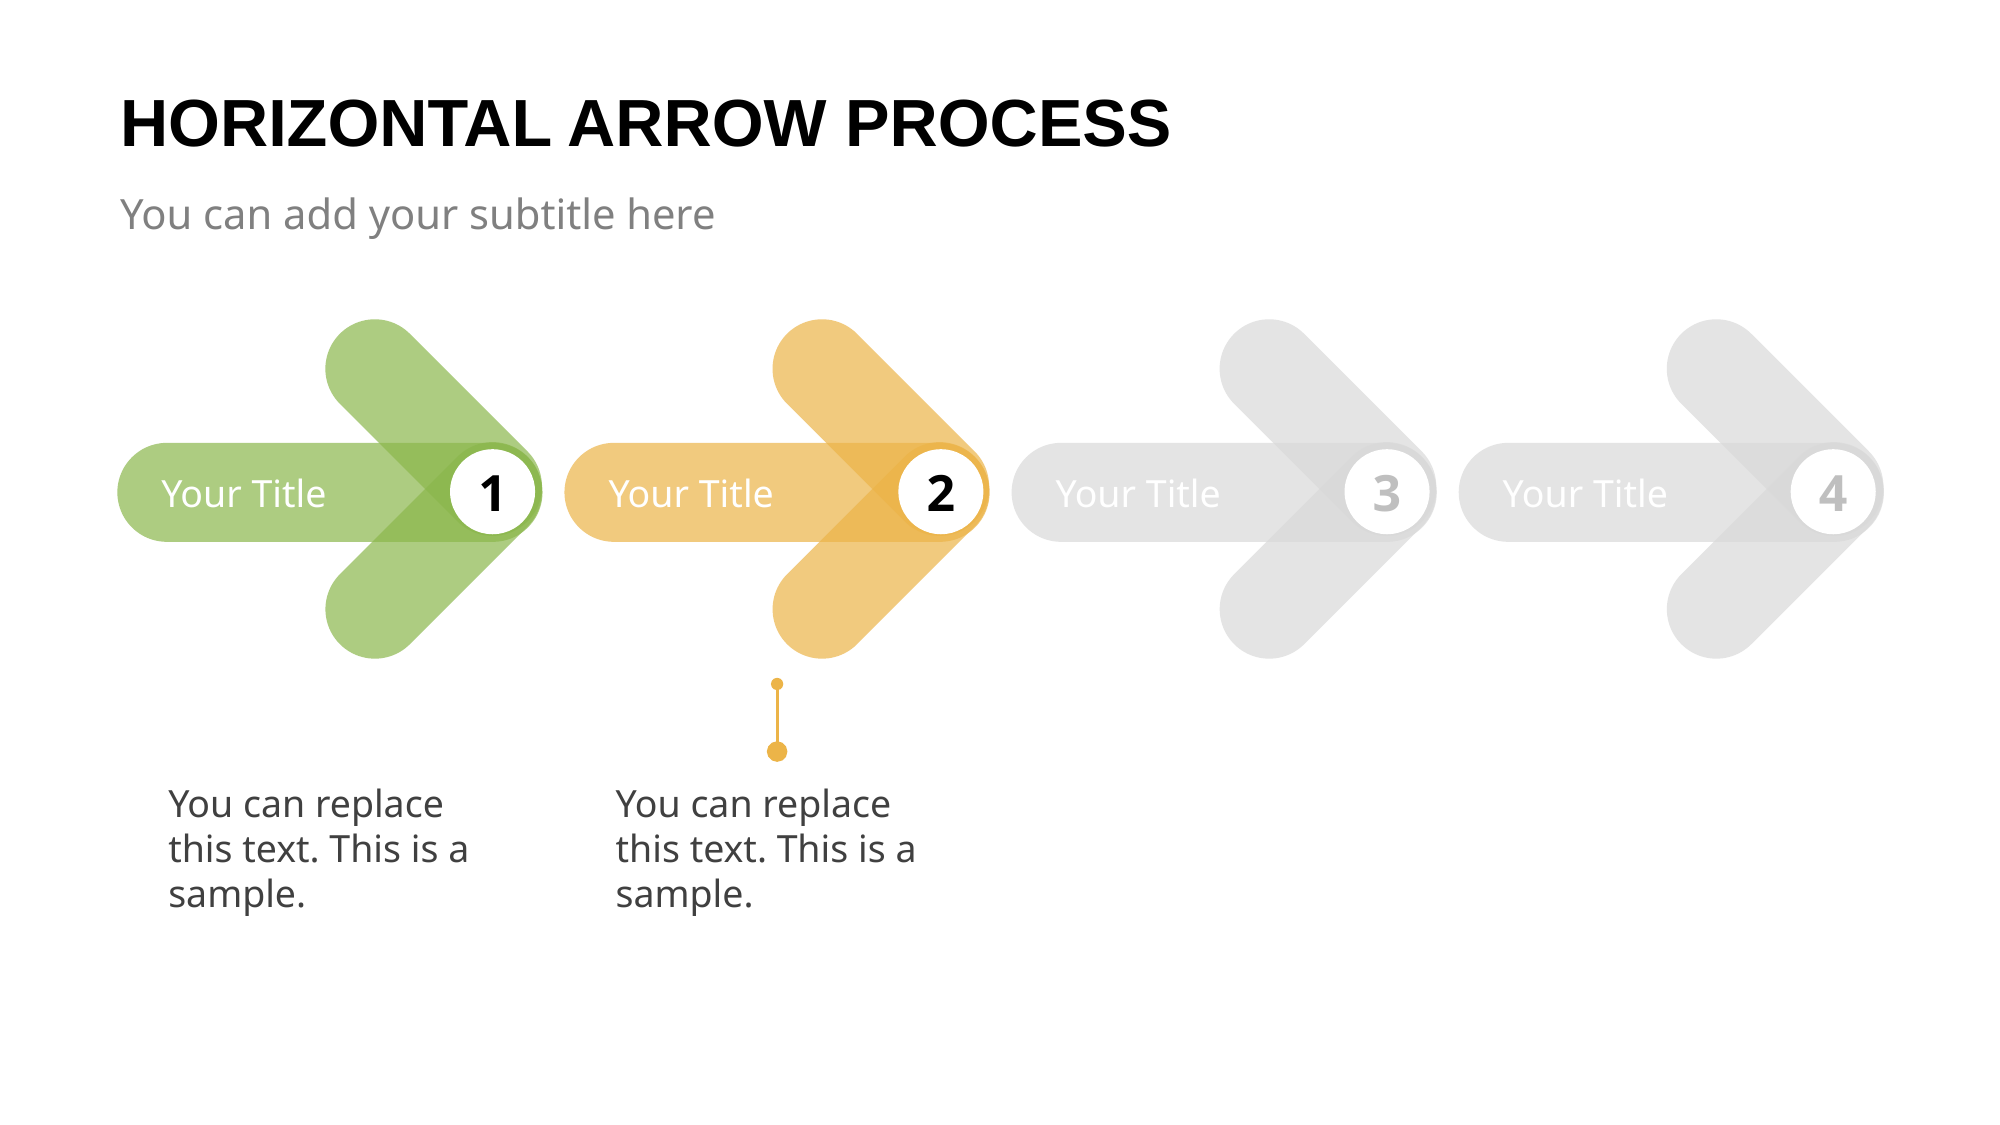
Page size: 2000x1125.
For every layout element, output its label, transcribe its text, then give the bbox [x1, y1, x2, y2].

title HORIZONTAL ARROW PROCESS [99, 61, 1376, 179]
text_box You can replace this text. This is a sample. [153, 772, 530, 922]
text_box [117, 294, 563, 601]
list You can add your subtitle here [99, 178, 1176, 262]
text_box You can replace this text. This is a sample. [600, 772, 978, 922]
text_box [564, 294, 1010, 601]
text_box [1458, 294, 1908, 601]
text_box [1011, 294, 1457, 601]
